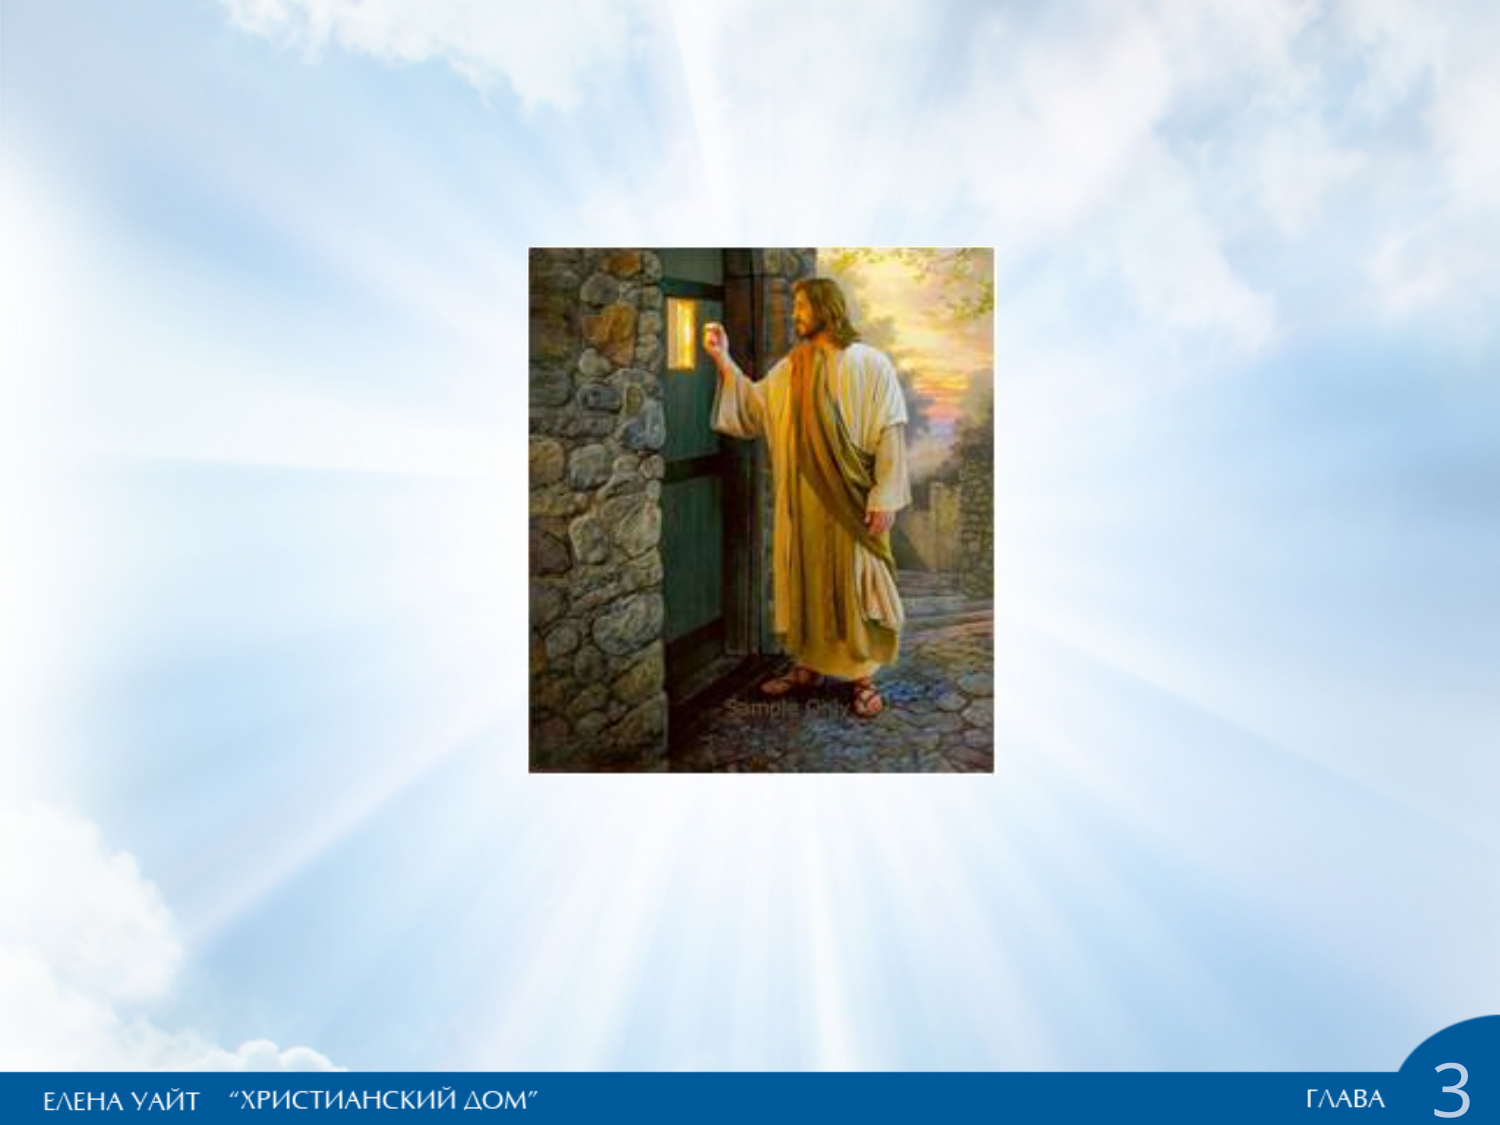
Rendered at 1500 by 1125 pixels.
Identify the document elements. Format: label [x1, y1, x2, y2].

list [527, 245, 997, 776]
picture [0, 0, 1500, 1125]
